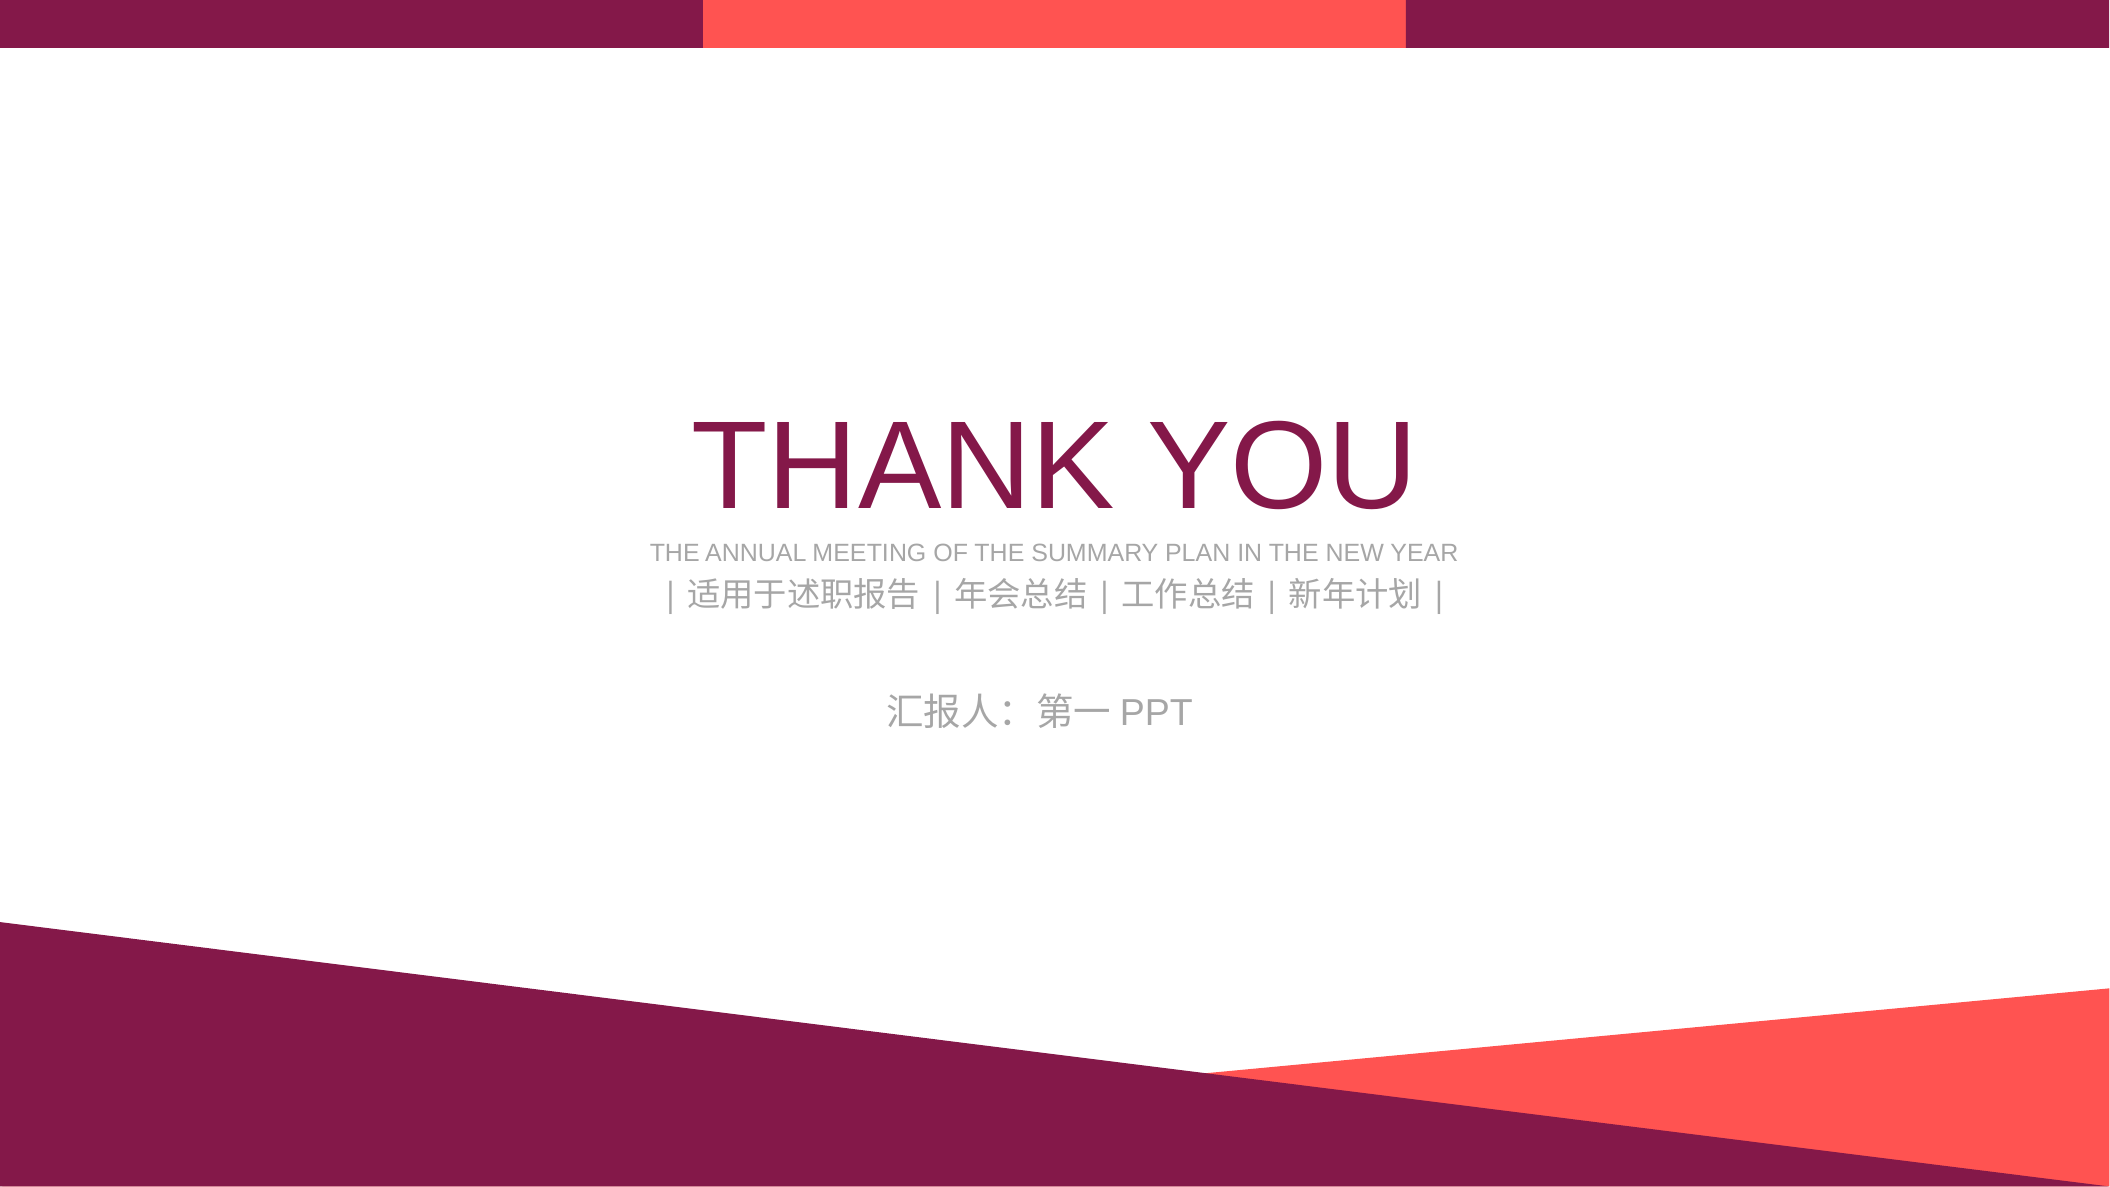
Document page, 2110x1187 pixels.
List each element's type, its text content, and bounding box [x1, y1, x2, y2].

text_box [0, 922, 2110, 1187]
text_box 汇报人：第一PPT [823, 688, 1256, 734]
text_box [1208, 988, 2110, 1186]
text_box thank you [499, 383, 1610, 534]
text_box The annual meeting of the summary plan in the New Year |适用于述职报告|年会总结|工作总结|新年计划| [612, 536, 1498, 614]
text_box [0, 0, 2110, 48]
